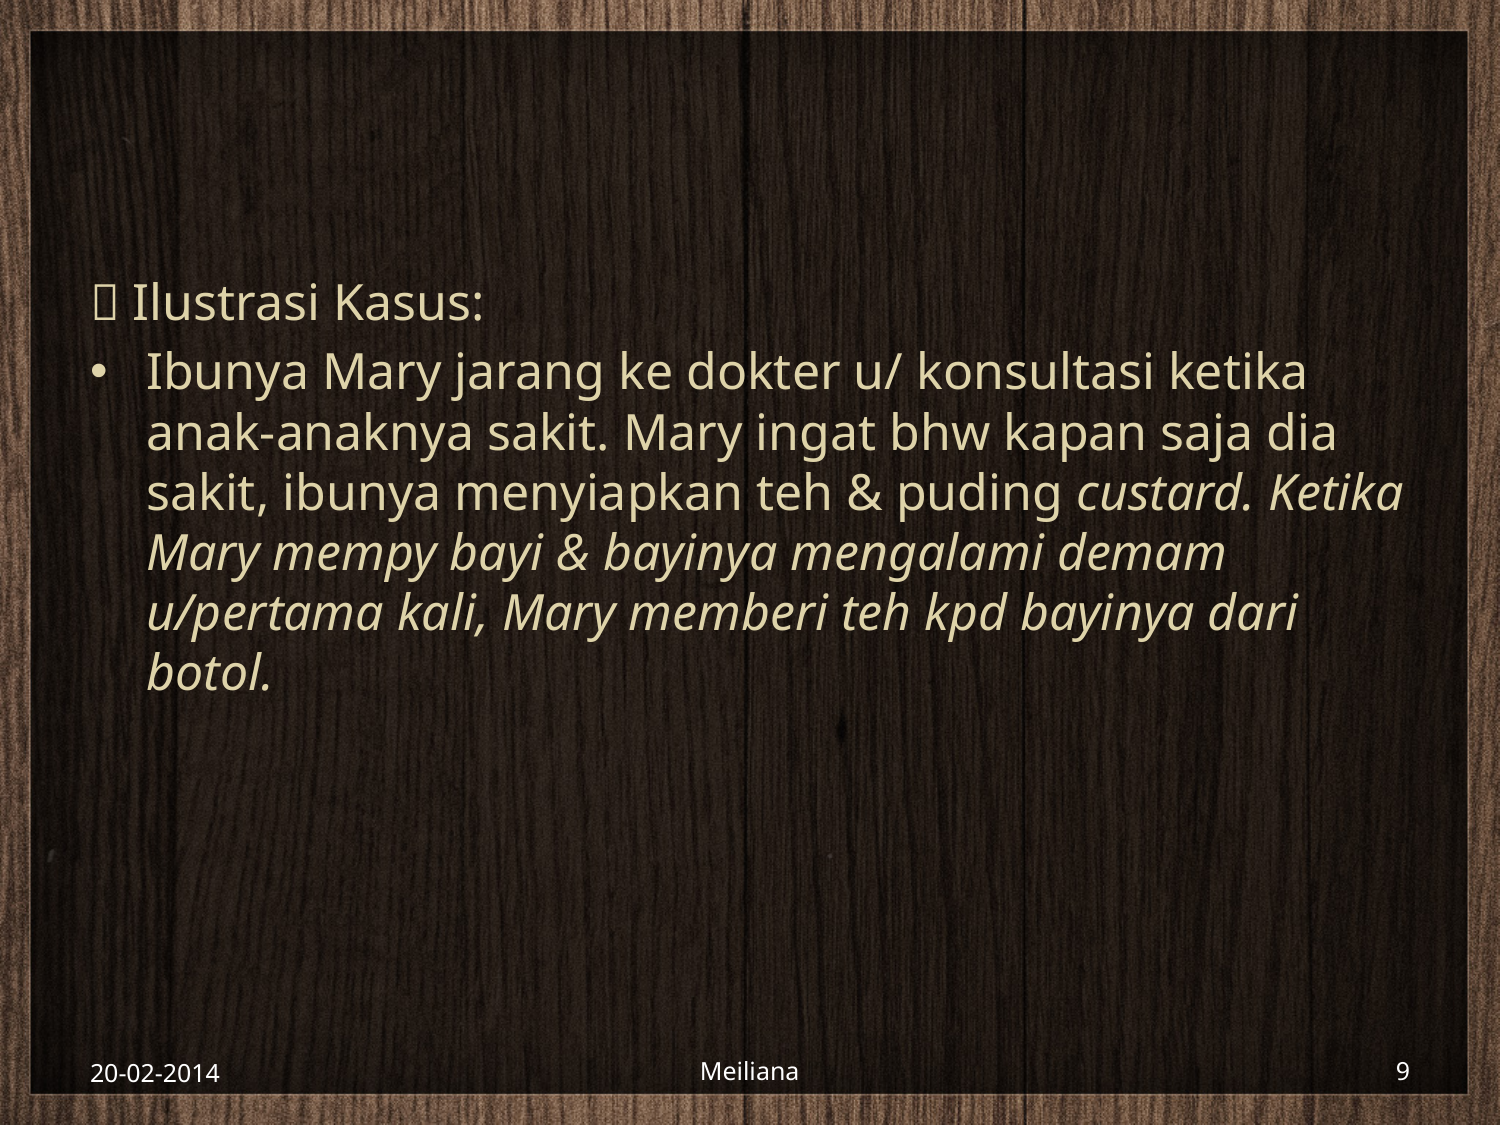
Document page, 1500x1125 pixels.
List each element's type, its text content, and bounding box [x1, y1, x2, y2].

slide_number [75, 1042, 425, 1103]
list  Ilustrasi Kasus: Ibunya Mary jarang ke dokter u/ konsultasi ketika anak-anaknya sakit. Mary ingat bhw kapan saja dia sakit, ibunya menyiapkan teh & puding custard. Ketika Mary mempy bayi & bayinya mengalami demam u/pertama kali, Mary memberi teh kpd bayinya dari botol. [75, 262, 1425, 1005]
footer Meiliana [512, 1042, 988, 1103]
slide_number 9 [1074, 1042, 1425, 1103]
picture [0, 0, 1500, 1125]
